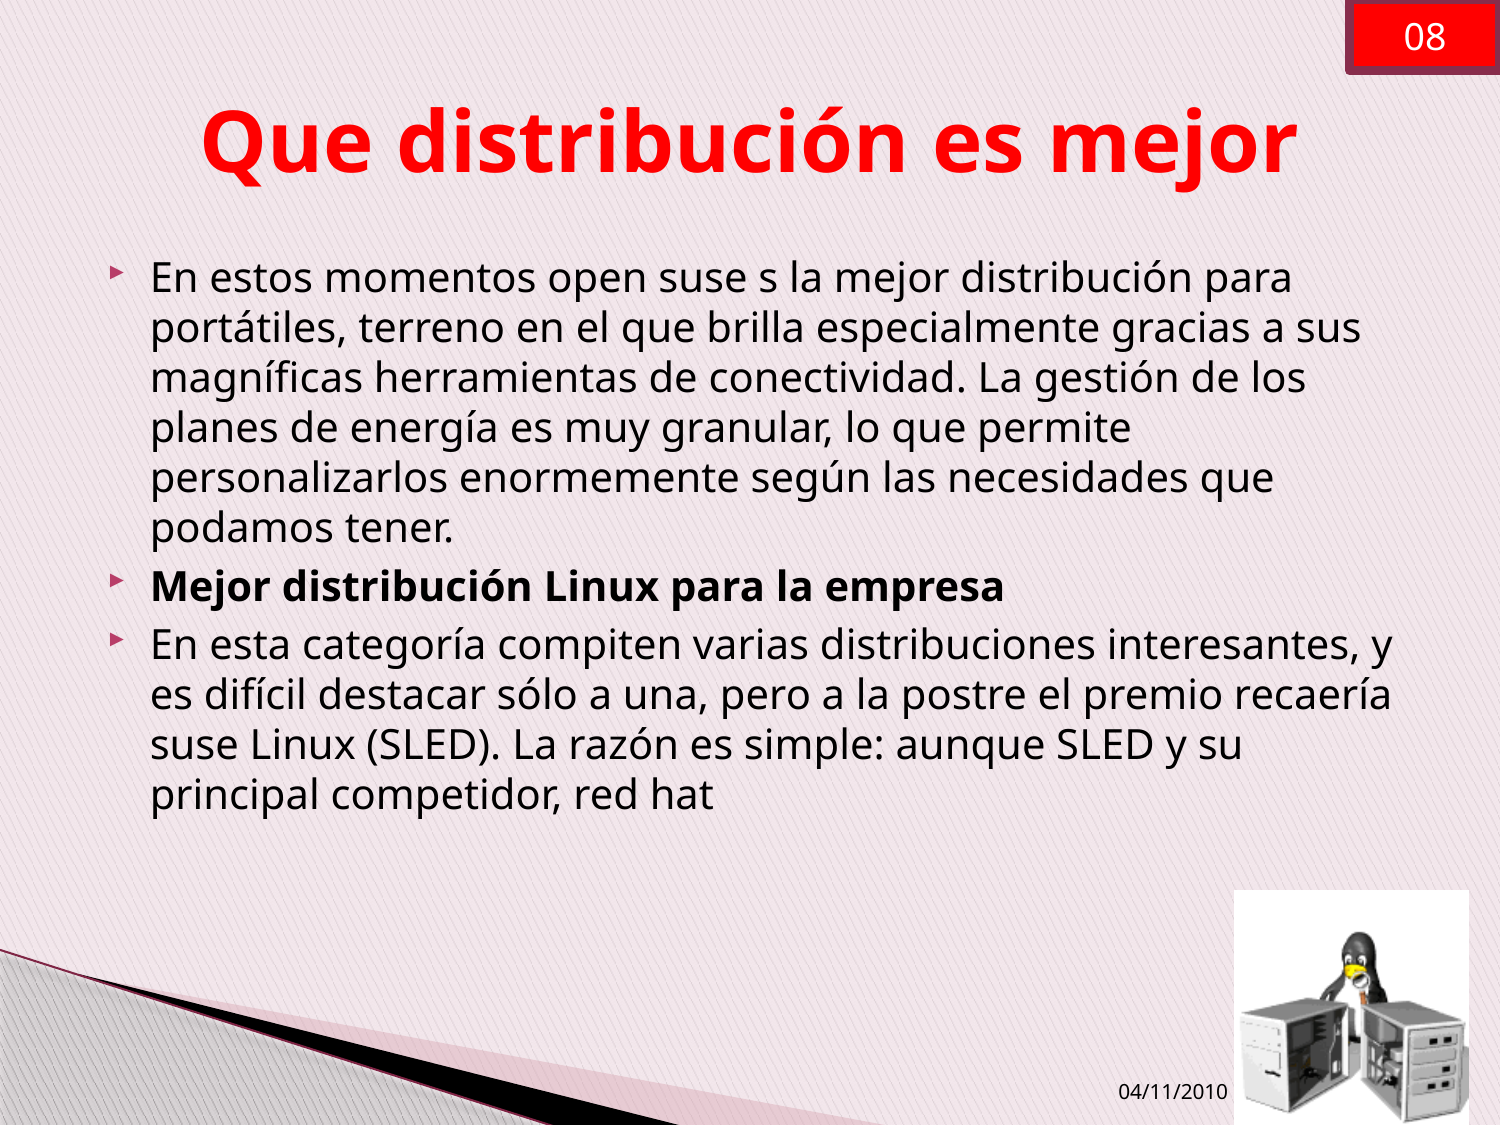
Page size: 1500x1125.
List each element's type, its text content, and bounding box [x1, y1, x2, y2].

slide_number 8 [1474, 1051, 1479, 1112]
picture [1234, 890, 1469, 1125]
title Que distribución es mejor [75, 45, 1425, 233]
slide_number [1103, 1051, 1228, 1112]
list En estos momentos open suse s la mejor distribución para portátiles, terreno en el que brilla especialmente gracias a sus magníficas herramientas de conectividad. La gestión de los planes de energía es muy granular, lo que permite personalizarlos enormemente según las necesidades que podamos tener. Mejor distribución Linux para la empresa En esta categoría compiten varias distribuciones interesantes, y es difícil destacar sólo a una, pero a la postre el premio recaería suse Linux (SLED). La razón es simple: aunque SLED y su principal competidor, red hat [75, 243, 1425, 986]
text_box 08 [1345, 0, 1500, 75]
